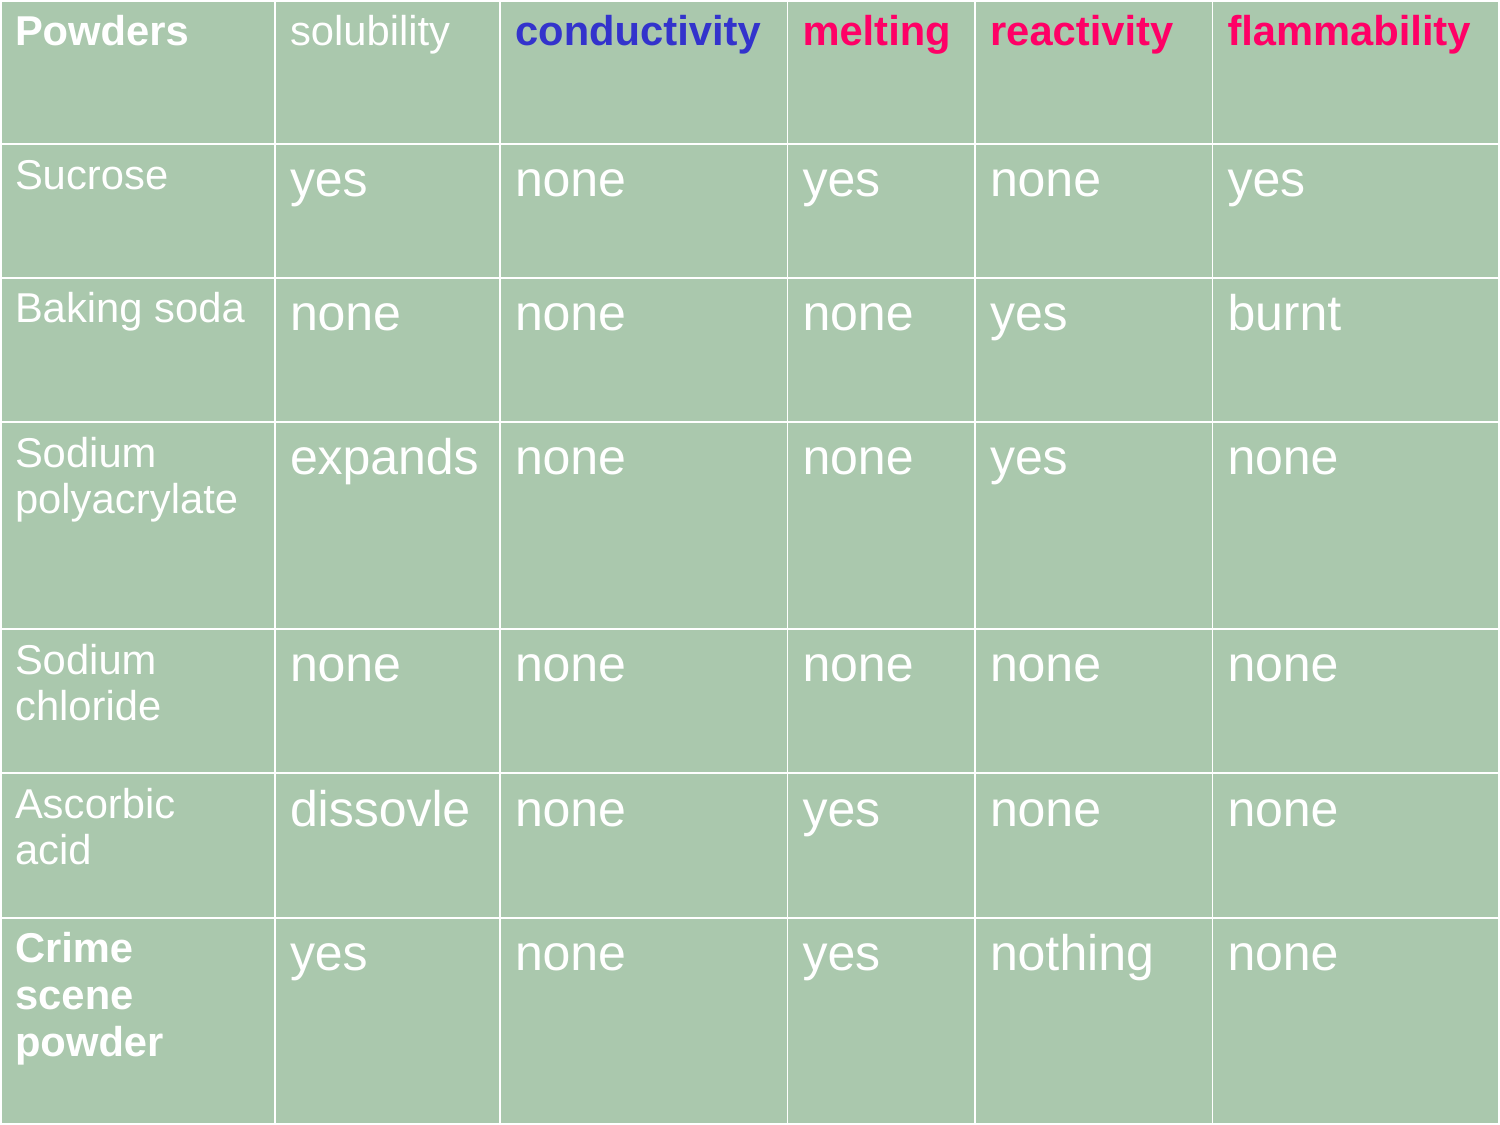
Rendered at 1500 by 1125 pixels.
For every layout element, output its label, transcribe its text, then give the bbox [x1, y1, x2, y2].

table_header flammability [1213, 2, 1498, 143]
table_cell yes [276, 145, 499, 277]
table_cell Sucrose [2, 145, 274, 277]
table_cell Baking soda [2, 279, 274, 421]
table_cell Sodium chloride [2, 630, 274, 772]
table_cell none [501, 423, 787, 628]
table_cell yes [788, 774, 974, 917]
table_cell none [788, 279, 974, 421]
table_cell yes [1213, 145, 1498, 277]
table_cell Ascorbic acid [2, 774, 274, 917]
table_cell none [1213, 423, 1498, 628]
table_cell none [276, 279, 499, 421]
table_cell Crime scene powder [2, 919, 274, 1123]
table_cell none [788, 630, 974, 772]
table_header solubility [276, 2, 499, 143]
table_cell none [276, 630, 499, 772]
table_cell none [501, 279, 787, 421]
table_cell none [976, 774, 1212, 917]
table_cell yes [976, 279, 1212, 421]
table_cell expands [276, 423, 499, 628]
table_cell yes [976, 423, 1212, 628]
table_cell none [501, 774, 787, 917]
table_cell yes [276, 919, 499, 1123]
table_cell none [1213, 919, 1498, 1123]
table_header melting [788, 2, 974, 143]
table_cell none [501, 919, 787, 1123]
table_cell none [1213, 630, 1498, 772]
table_cell none [788, 423, 974, 628]
table_cell none [501, 630, 787, 772]
table_header reactivity [976, 2, 1212, 143]
table_header conductivity [501, 2, 787, 143]
table_cell none [976, 630, 1212, 772]
table_cell none [1213, 774, 1498, 917]
table_cell none [976, 145, 1212, 277]
table_cell dissovle [276, 774, 499, 917]
table_cell burnt [1213, 279, 1498, 421]
table_cell Sodium polyacrylate [2, 423, 274, 628]
table_header Powders [2, 2, 274, 143]
table_cell nothing [976, 919, 1212, 1123]
table_cell yes [788, 919, 974, 1123]
table_cell yes [788, 145, 974, 277]
table_cell none [501, 145, 787, 277]
